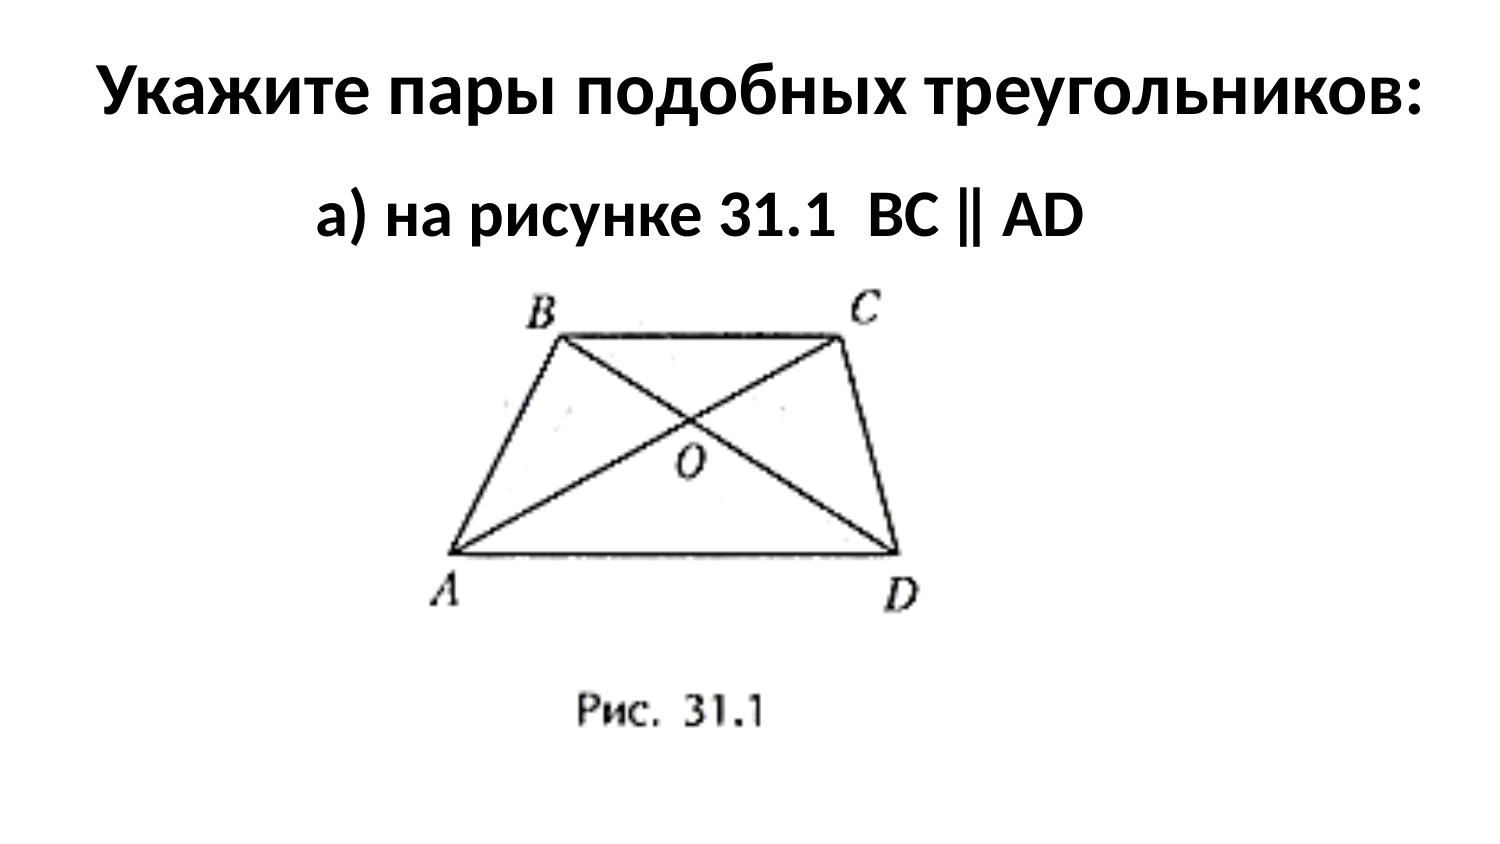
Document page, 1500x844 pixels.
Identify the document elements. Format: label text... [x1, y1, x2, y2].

text_box Укажите пары подобных треугольников: [81, 32, 1442, 137]
picture [371, 279, 983, 765]
text_box а) на рисунке 31.1 ВС ǁ АD [301, 161, 1140, 257]
